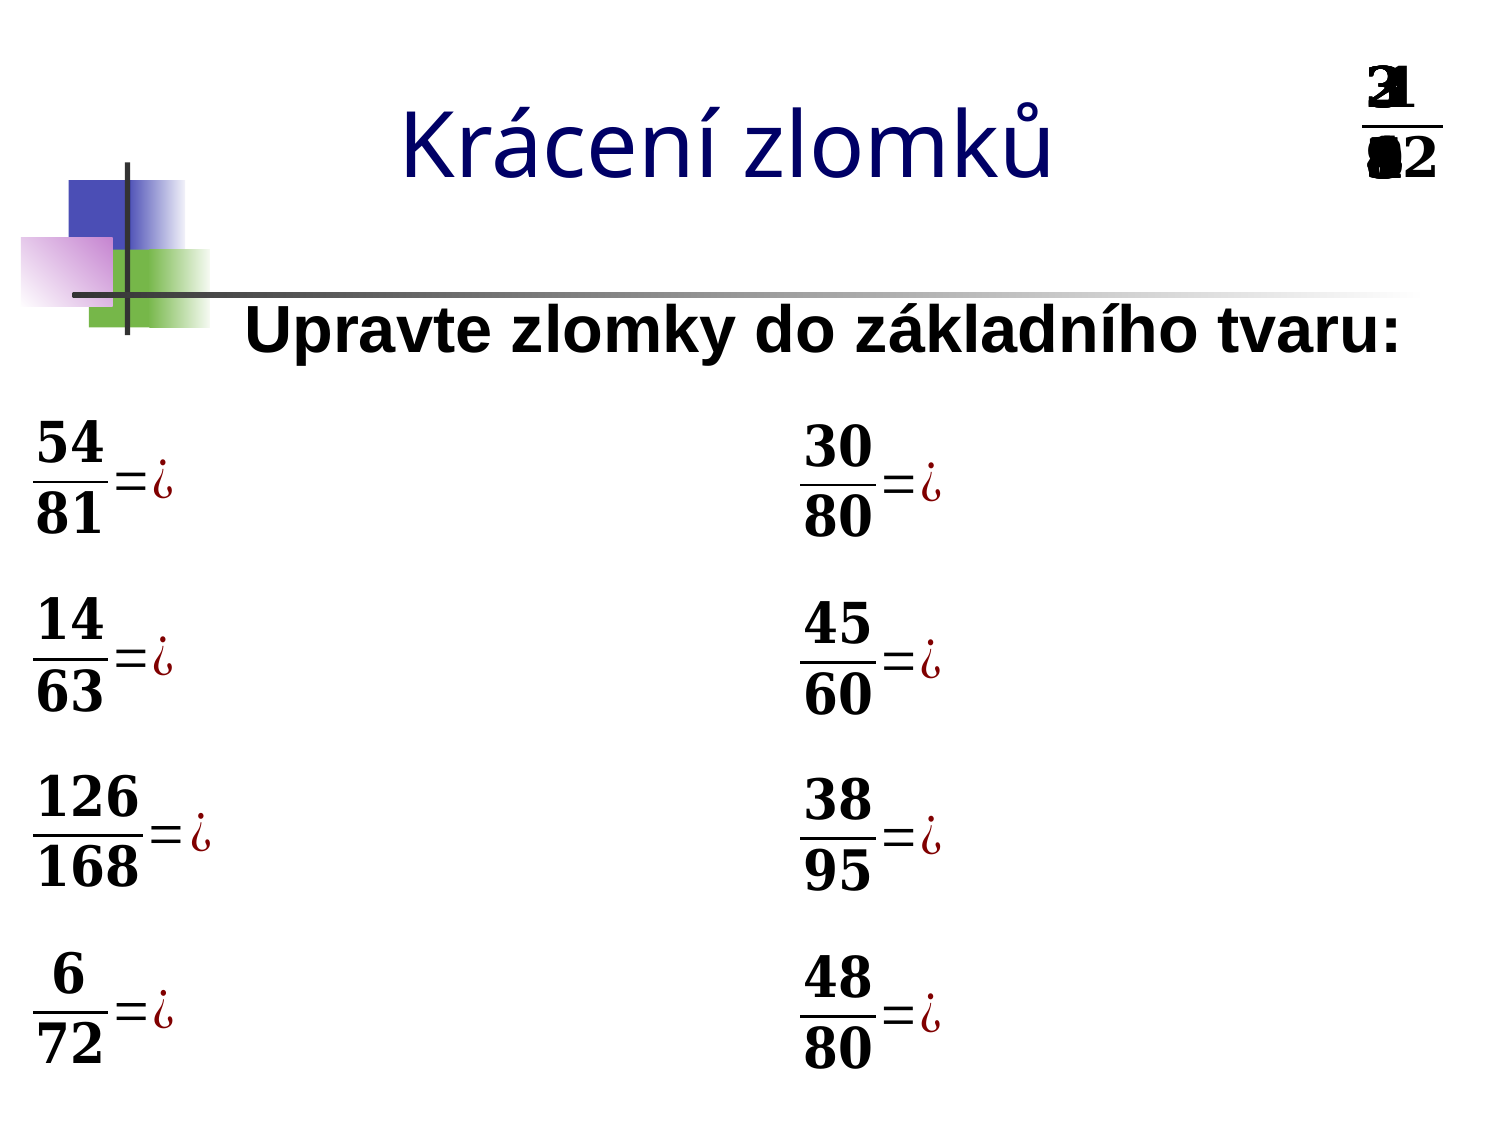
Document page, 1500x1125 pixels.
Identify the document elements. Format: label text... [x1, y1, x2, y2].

text_box Krácení zlomků [88, 78, 1367, 220]
text_box Upravte zlomky do základního tvaru: [165, 278, 1483, 374]
